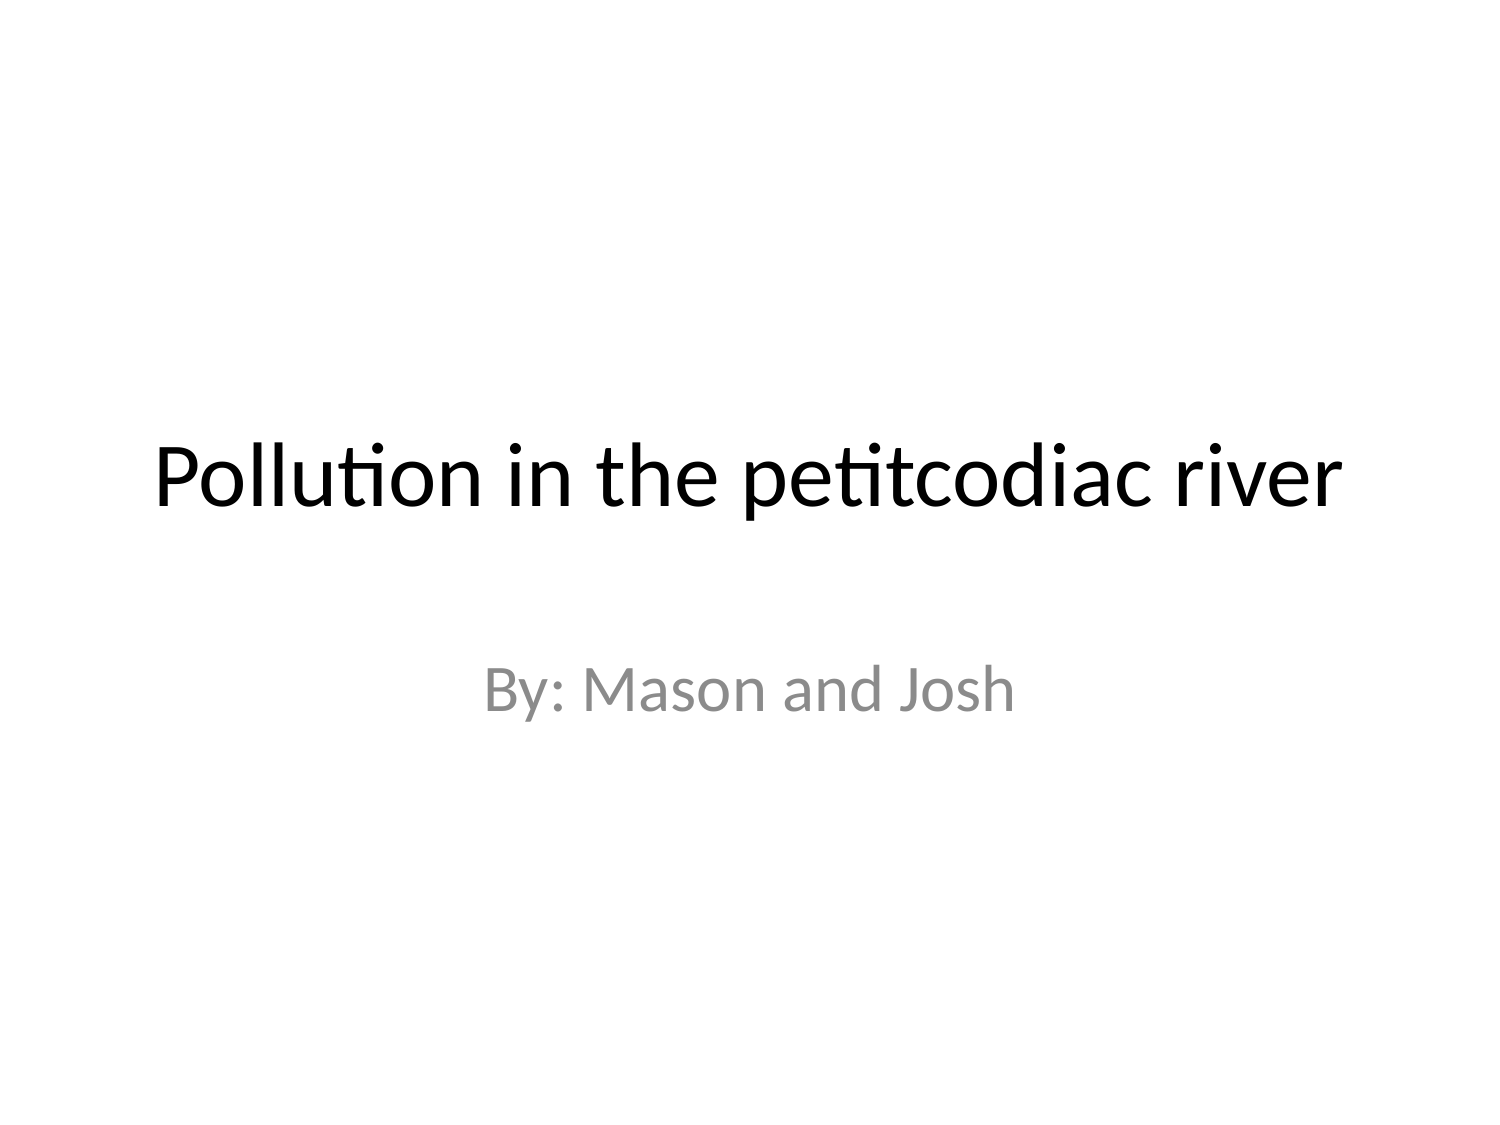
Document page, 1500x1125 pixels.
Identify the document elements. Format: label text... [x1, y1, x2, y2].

title Pollution in the petitcodiac river [112, 349, 1388, 591]
subtitle By: Mason and Josh [225, 637, 1275, 925]
